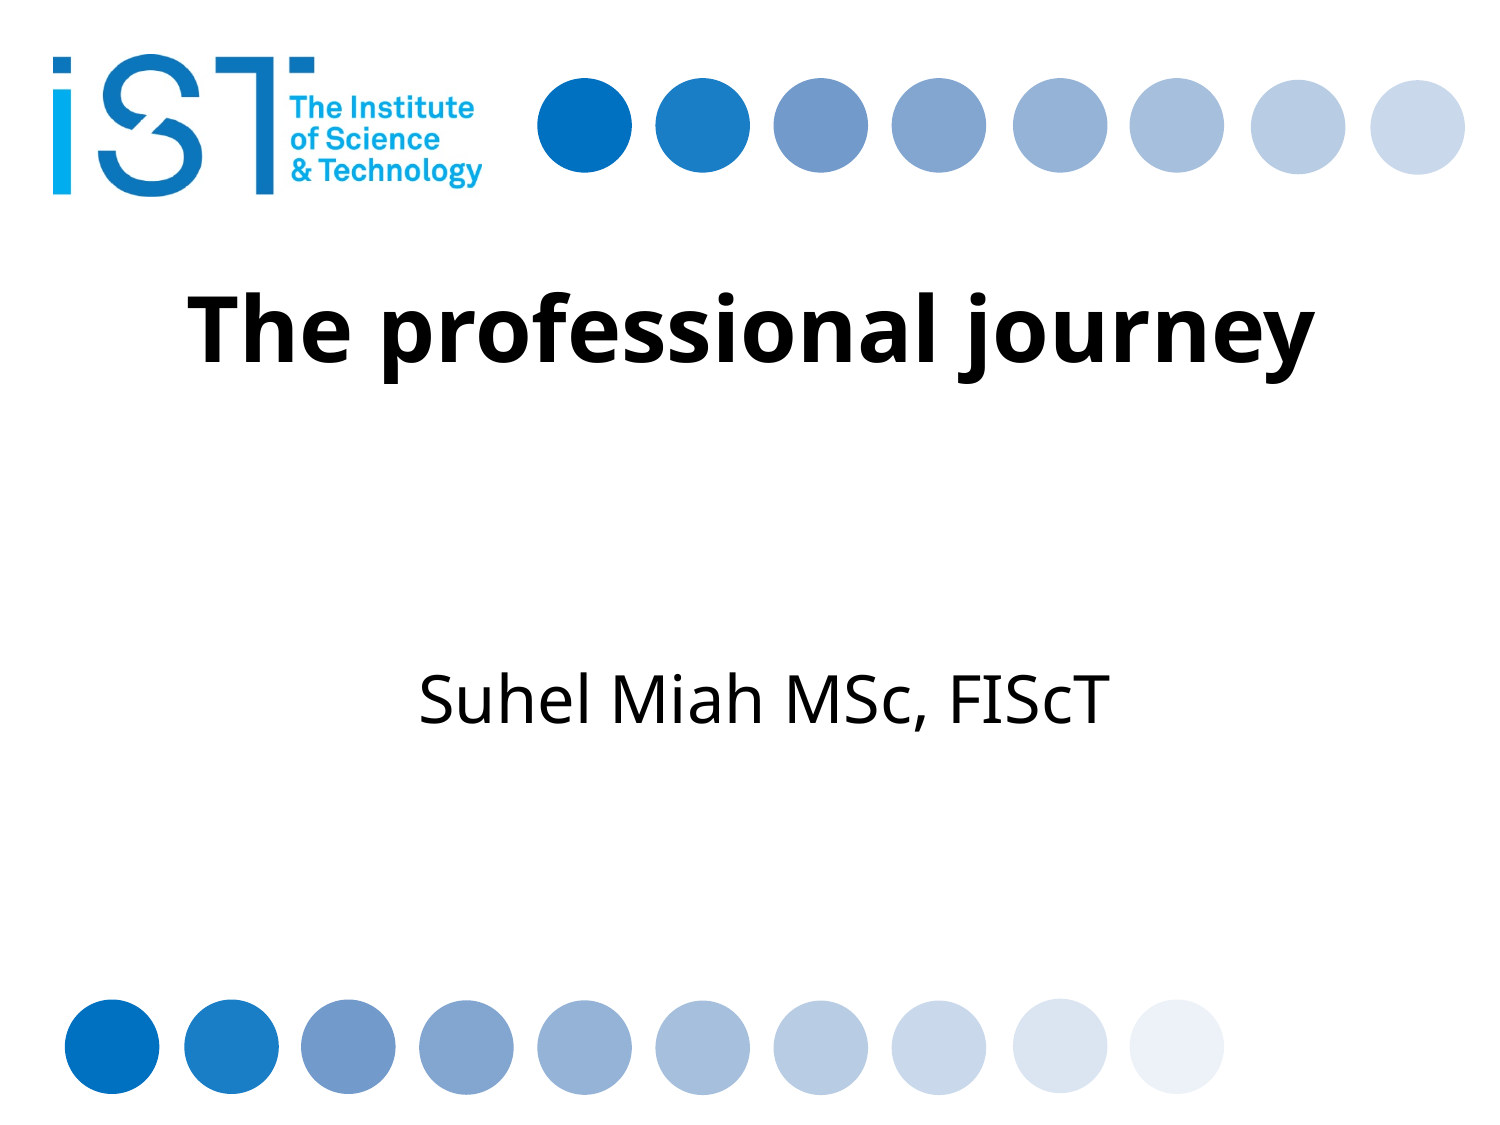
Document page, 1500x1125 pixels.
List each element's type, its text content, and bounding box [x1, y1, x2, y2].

picture [53, 54, 482, 197]
title The professional journey [76, 208, 1427, 445]
list Suhel Miah MSc, FIScT [206, 479, 1306, 882]
